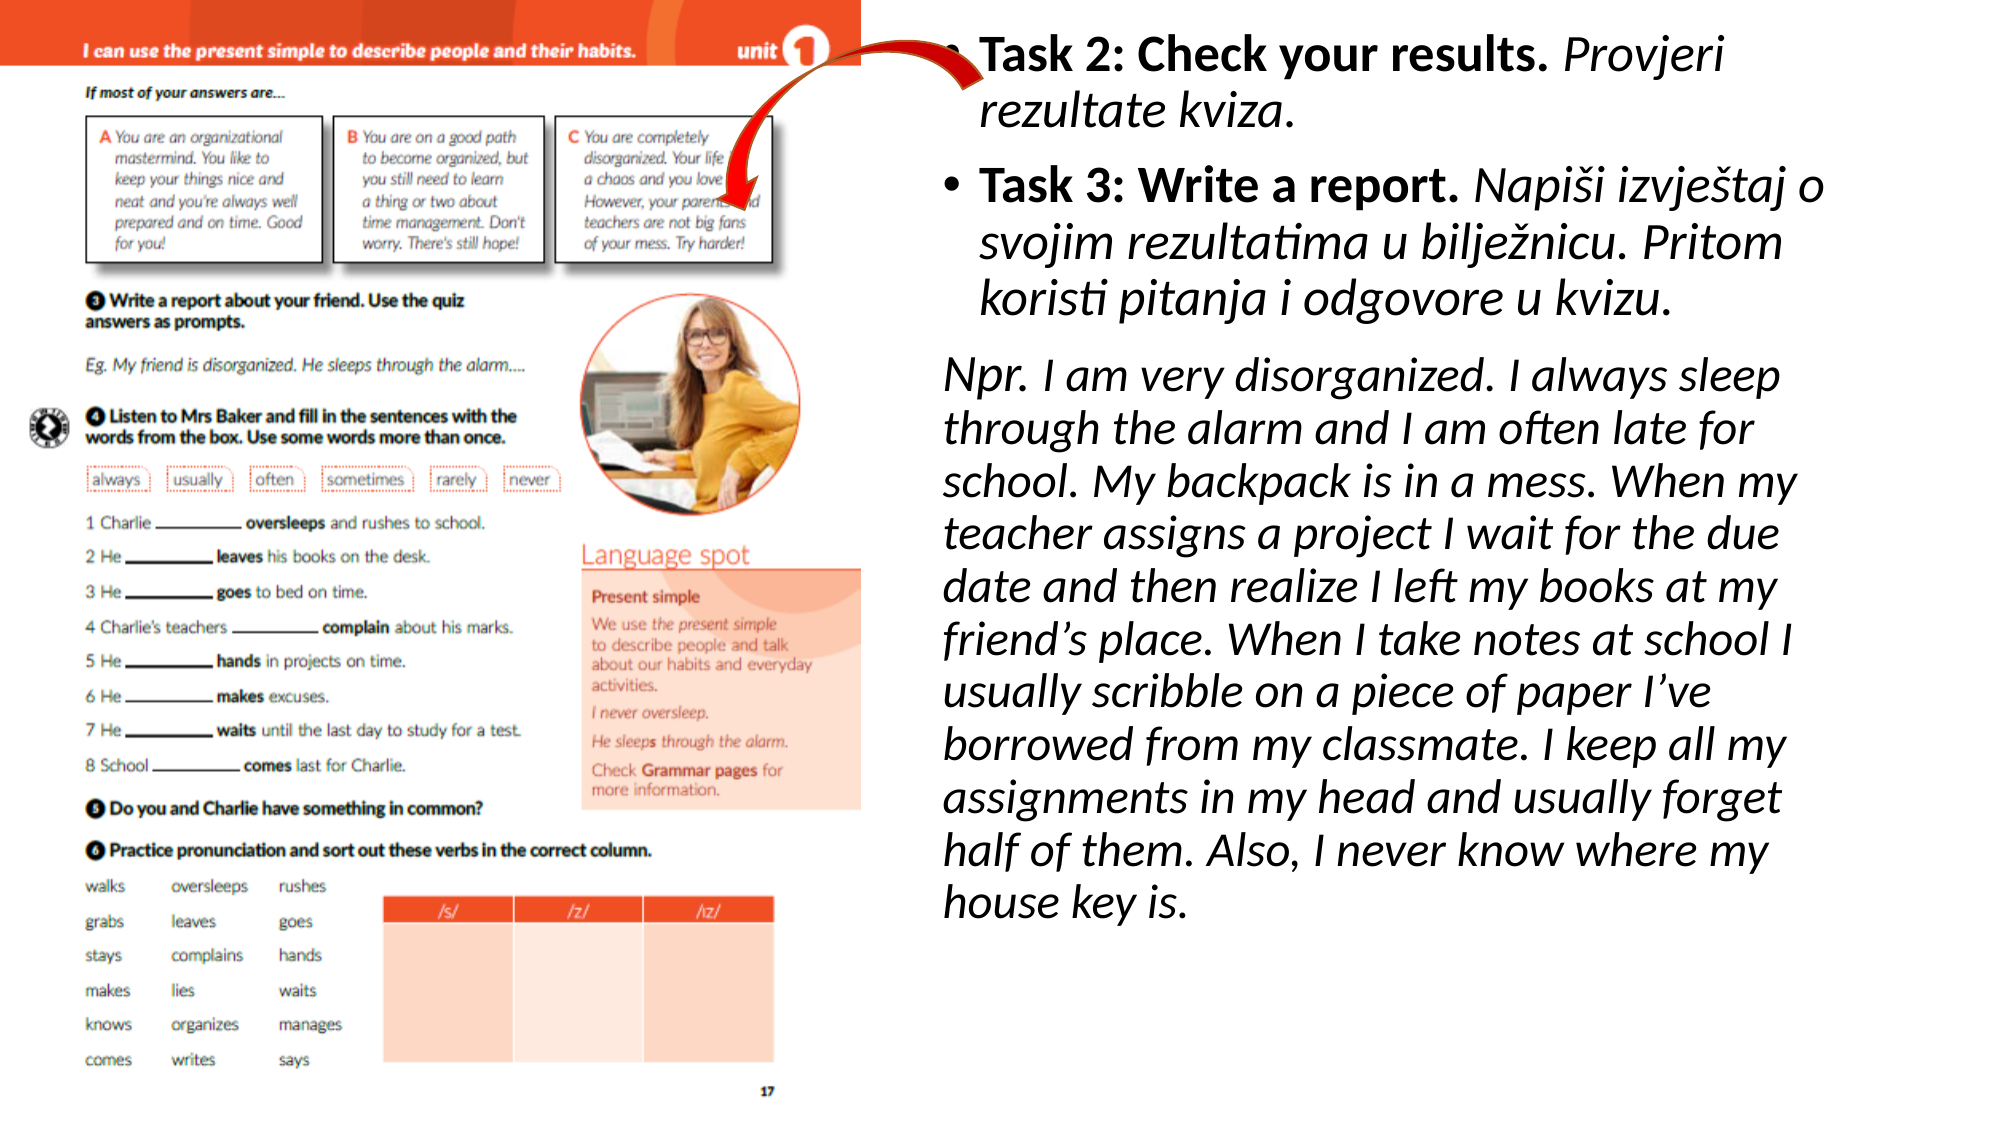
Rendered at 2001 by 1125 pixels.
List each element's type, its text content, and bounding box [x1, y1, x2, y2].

list Task 2: Check your results. Provjeri rezultate kviza. Task 3: Write a report. Napiši izvještaj o svojim rezultatima u bilježnicu. Pritom koristi pitanja i odgovore u kvizu. Npr. I am very disorganized. I always sleep through the alarm and I am often late for school. My backpack is in a mess. When my teacher assigns a project I wait for the due date and then realize I left my books at my friend’s place. When I take notes at school I usually scribble on a piece of paper I’ve borrowed from my classmate. I keep all my assignments in my head and usually forget half of them. Also, I never know where my house key is. [927, 18, 1843, 962]
picture [0, 0, 861, 1125]
text_box [861, 39, 984, 91]
